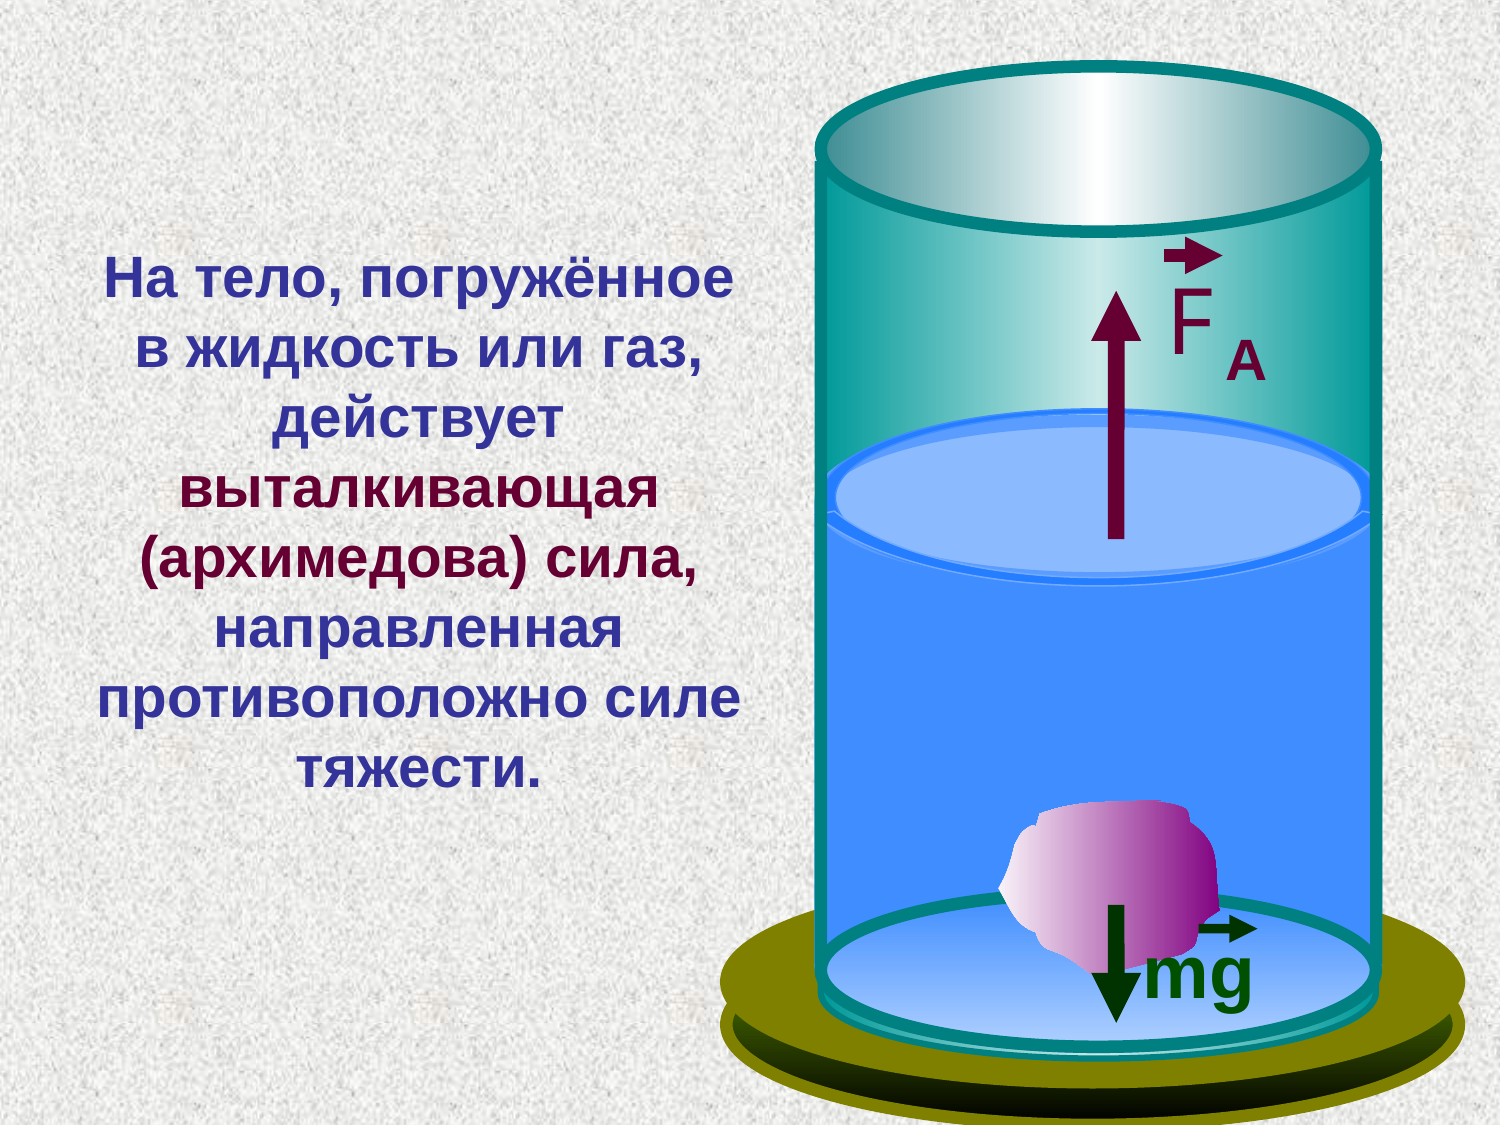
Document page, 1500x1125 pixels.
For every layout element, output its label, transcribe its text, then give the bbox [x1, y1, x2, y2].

text_box [1110, 290, 1123, 540]
text_box [821, 408, 1116, 517]
text_box [820, 152, 1376, 490]
text_box [998, 800, 1219, 974]
text_box [821, 511, 1376, 586]
text_box [1117, 409, 1376, 517]
text_box На тело, погружённое в жидкость или газ, действует выталкивающая (архимедова) сила, направленная противоположно силе тяжести. [64, 231, 774, 807]
picture [0, 0, 1500, 1125]
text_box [1115, 904, 1271, 1024]
text_box [820, 897, 1376, 1047]
text_box [821, 521, 1376, 963]
text_box [820, 66, 1376, 232]
text_box [726, 1003, 1459, 1125]
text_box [1151, 255, 1318, 400]
text_box [726, 914, 1459, 1083]
text_box [820, 973, 1376, 1059]
